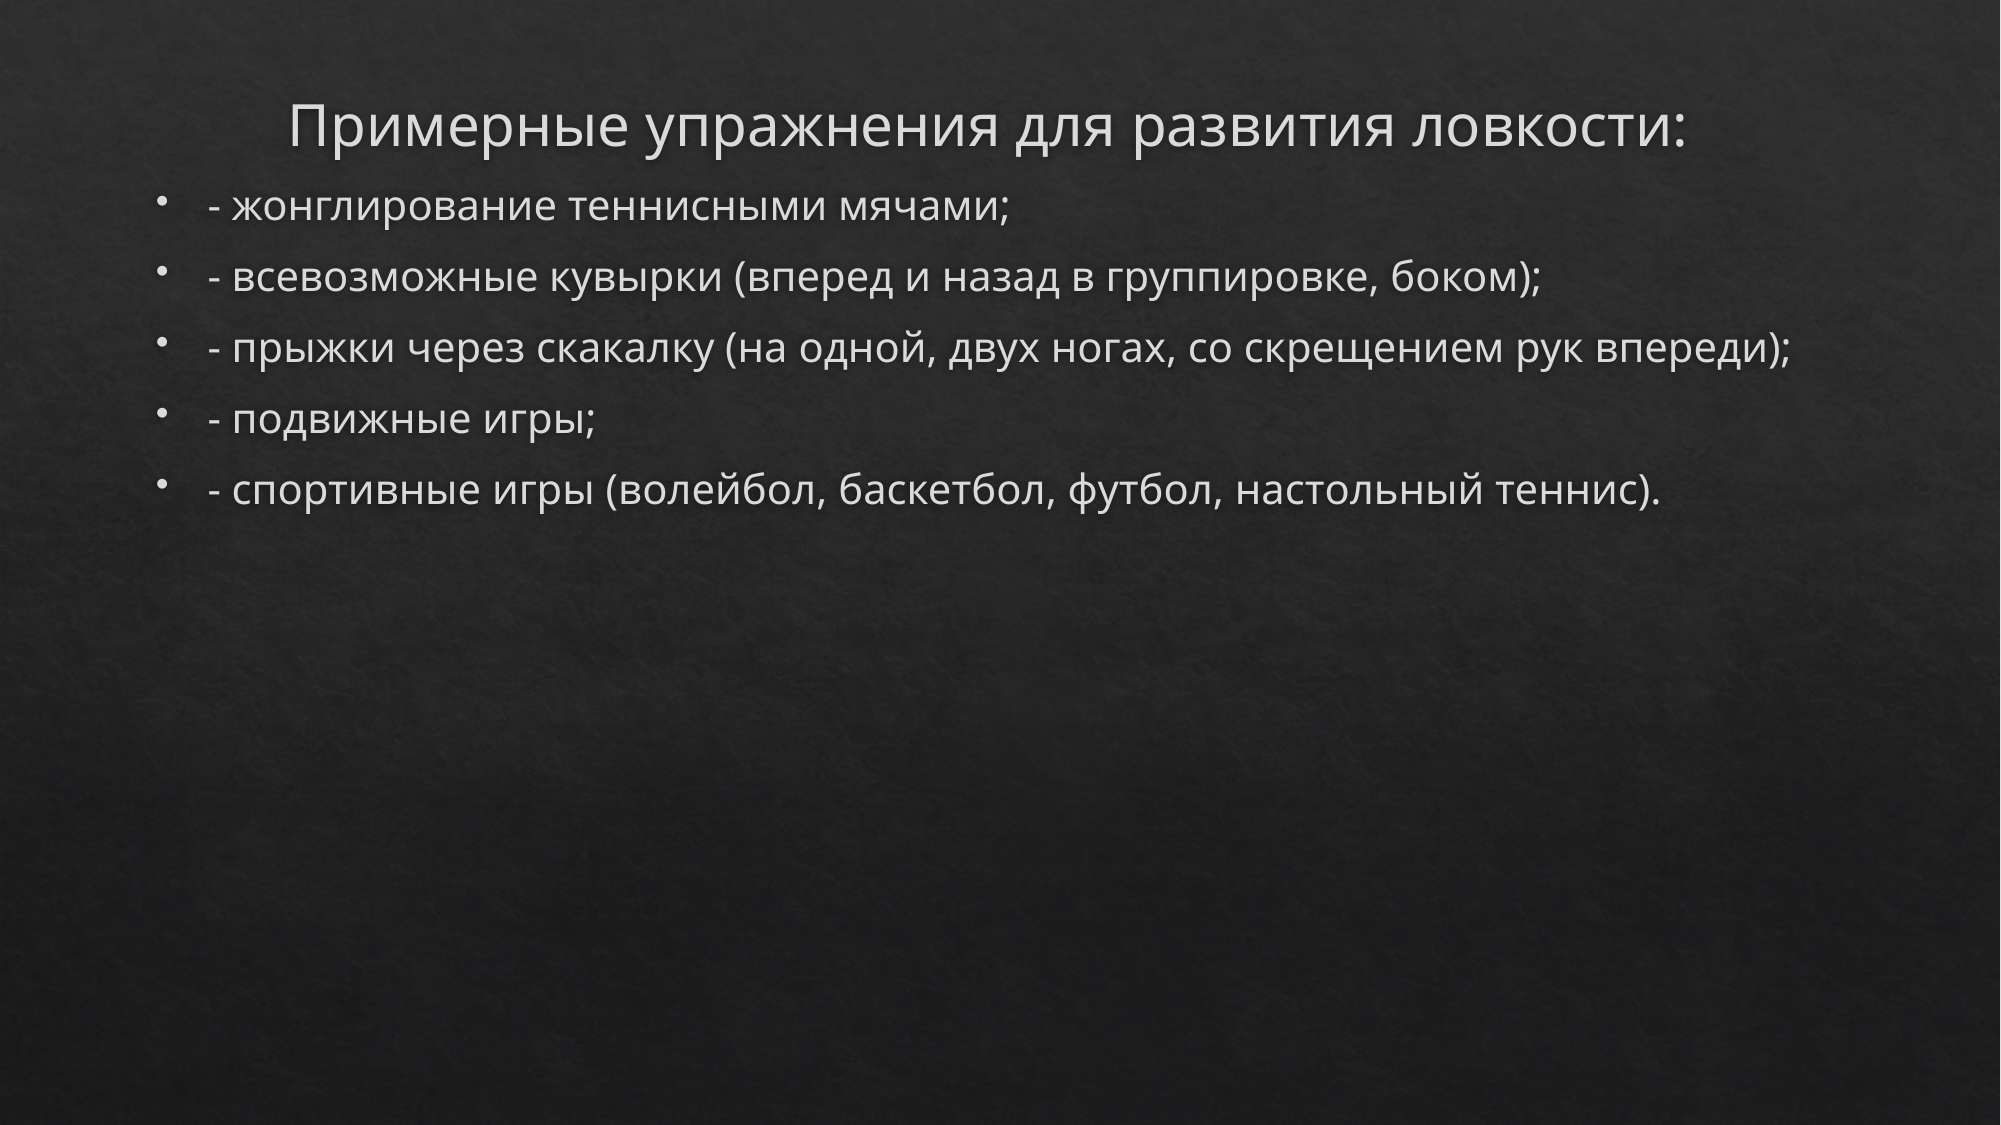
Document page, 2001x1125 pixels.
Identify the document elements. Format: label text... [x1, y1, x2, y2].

list Примерные упражнения для развития ловкости: - жонглирование теннисными мячами; - всевозможные кувырки (вперед и назад в группировке, боком); - прыжки через скакалку (на одной, двух ногах, со скрещением рук впереди); - подвижные игры; - спортивные игры (волейбол, баскетбол, футбол, настольный теннис). [136, 80, 1835, 747]
